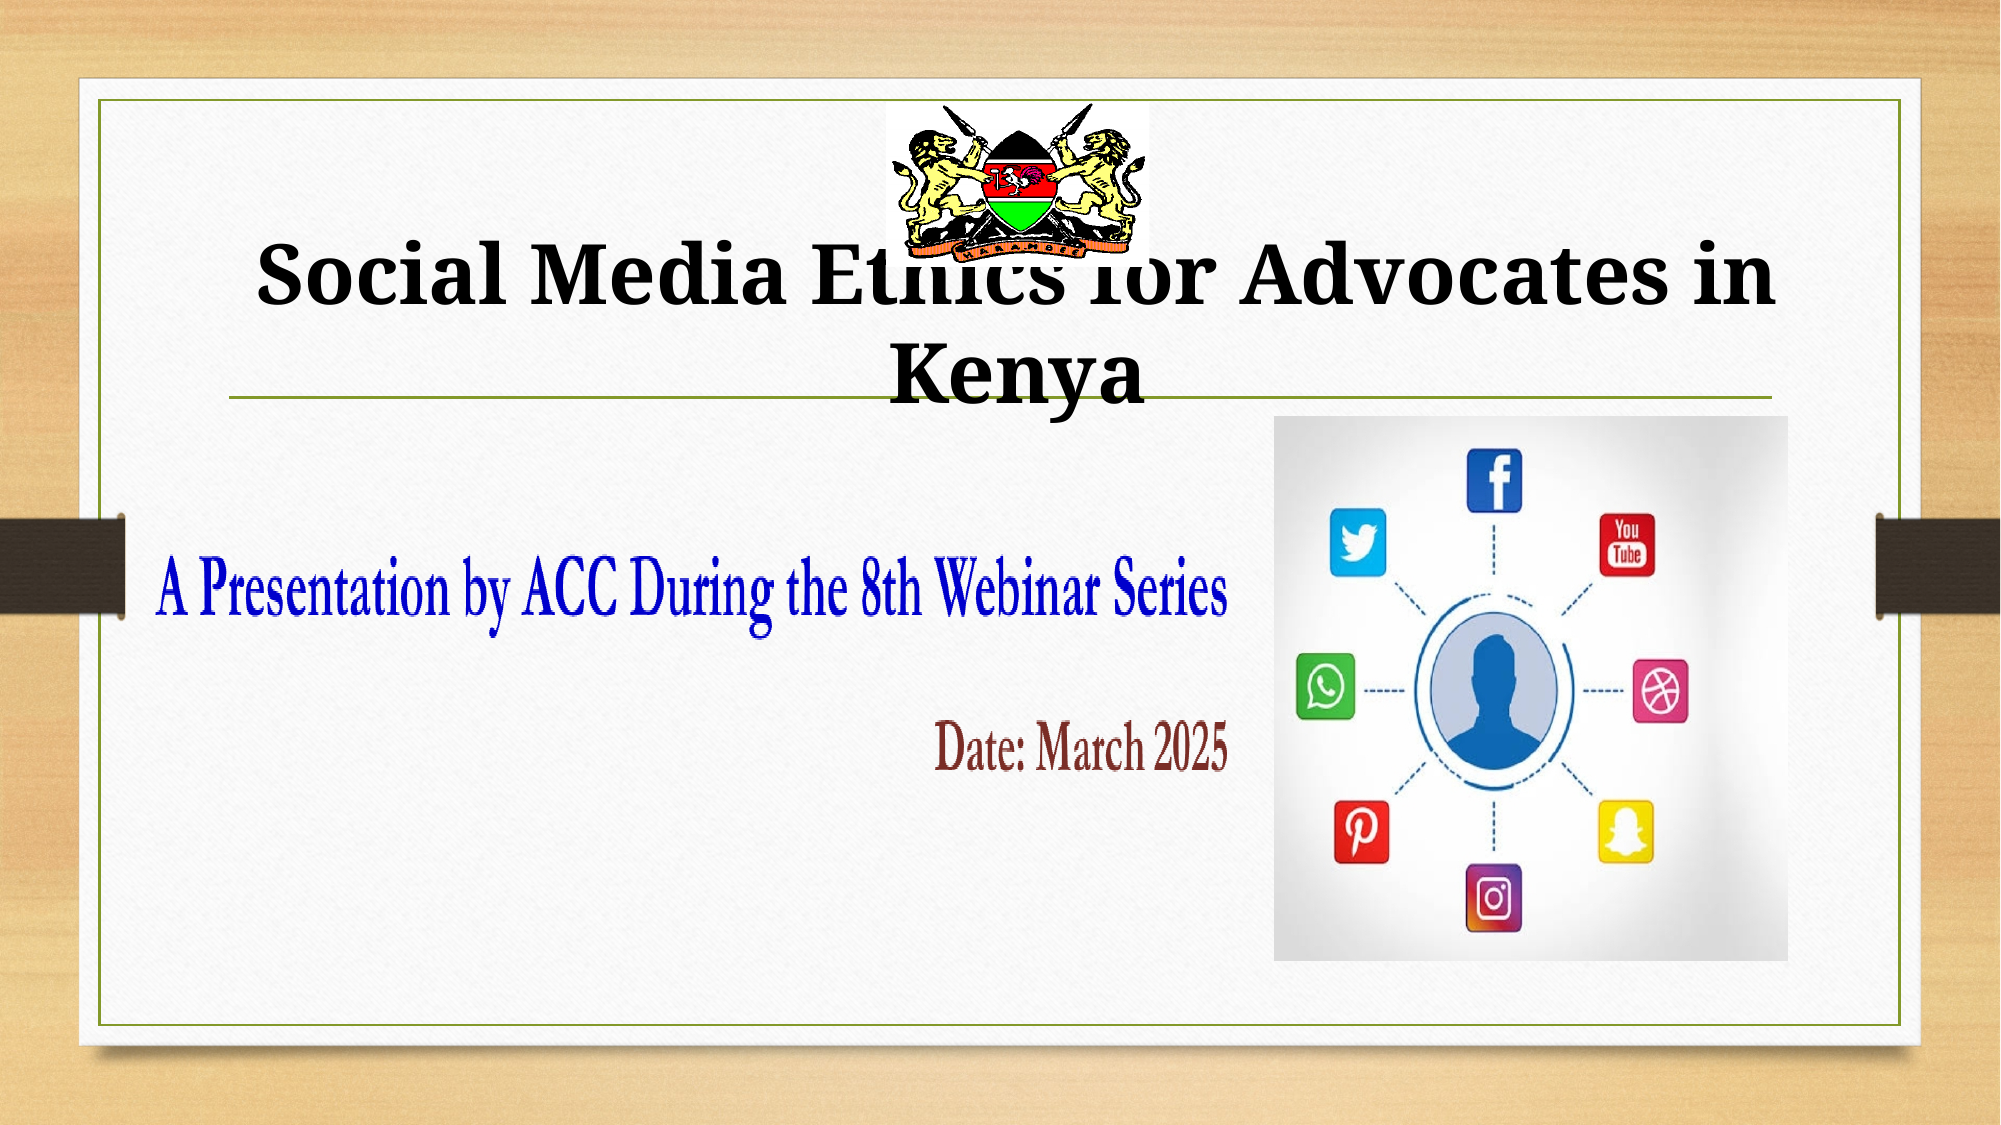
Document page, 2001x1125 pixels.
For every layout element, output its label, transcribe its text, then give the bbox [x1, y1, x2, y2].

title Social Media Ethics for Advocates in Kenya [212, 266, 1823, 375]
picture [0, 0, 2001, 1125]
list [1273, 415, 1788, 961]
